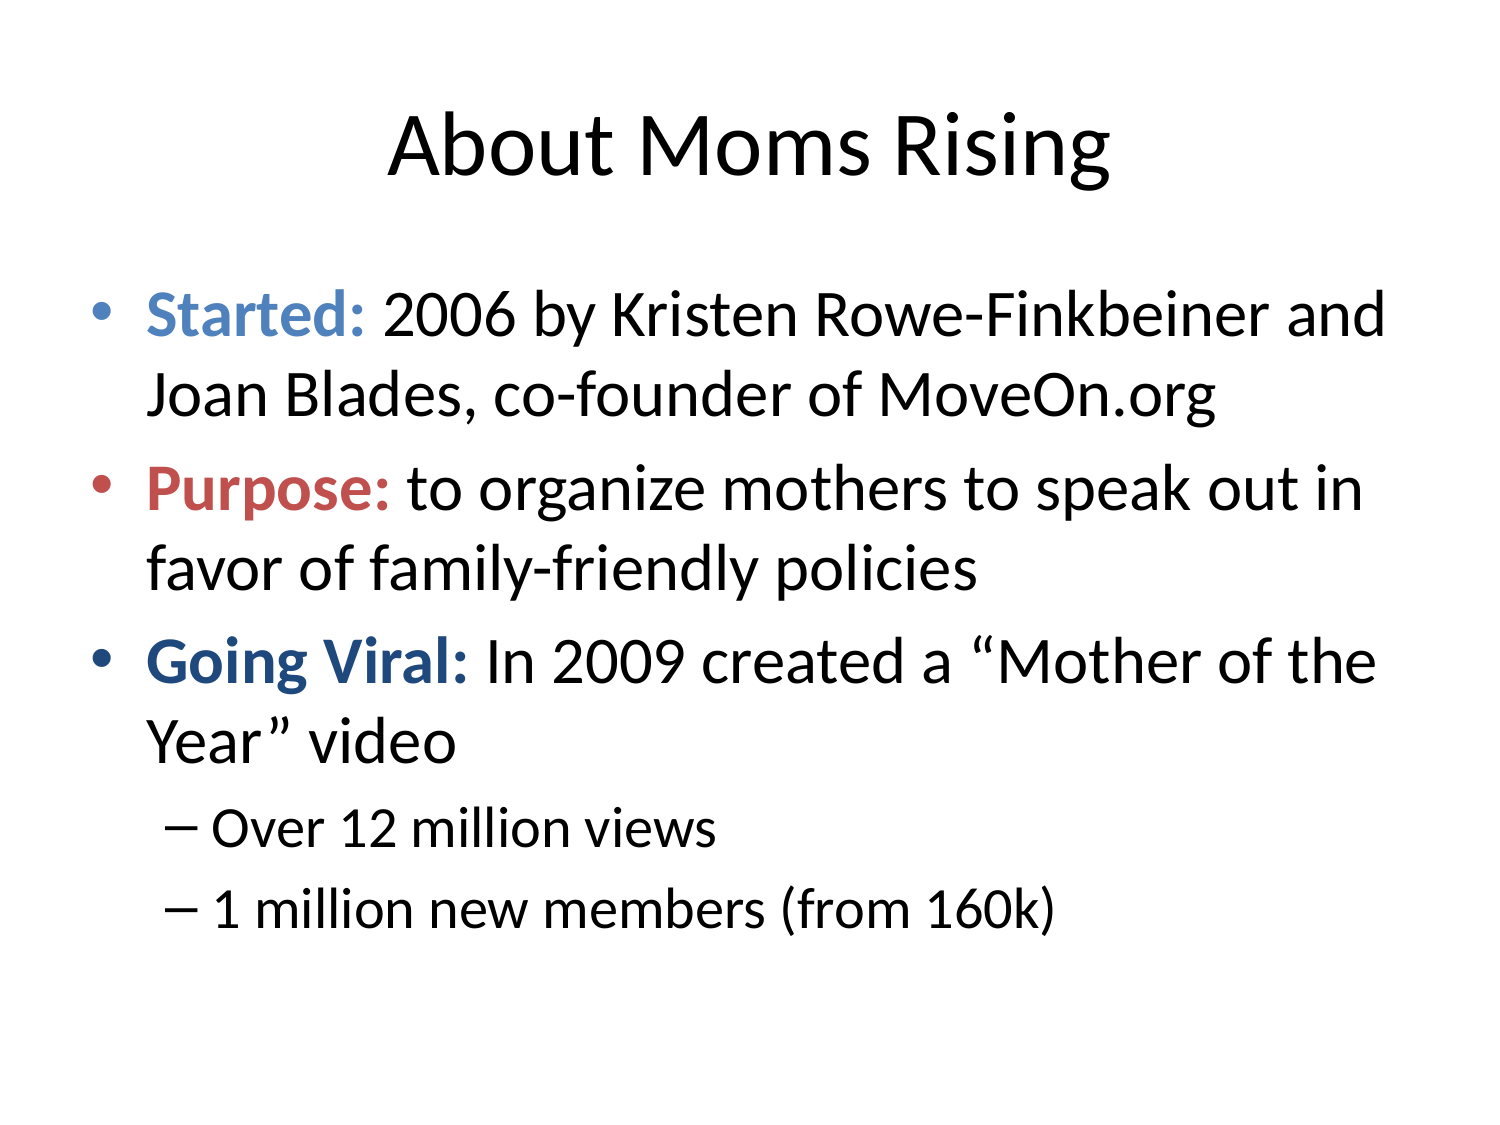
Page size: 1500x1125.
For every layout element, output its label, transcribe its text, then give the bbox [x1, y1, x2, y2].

list Started: 2006 by Kristen Rowe-Finkbeiner and Joan Blades, co-founder of MoveOn.org Purpose: to organize mothers to speak out in favor of family-friendly policies Going Viral: In 2009 created a “Mother of the Year” video Over 12 million views 1 million new members (from 160k) [75, 262, 1425, 1005]
title About Moms Rising [75, 45, 1425, 233]
